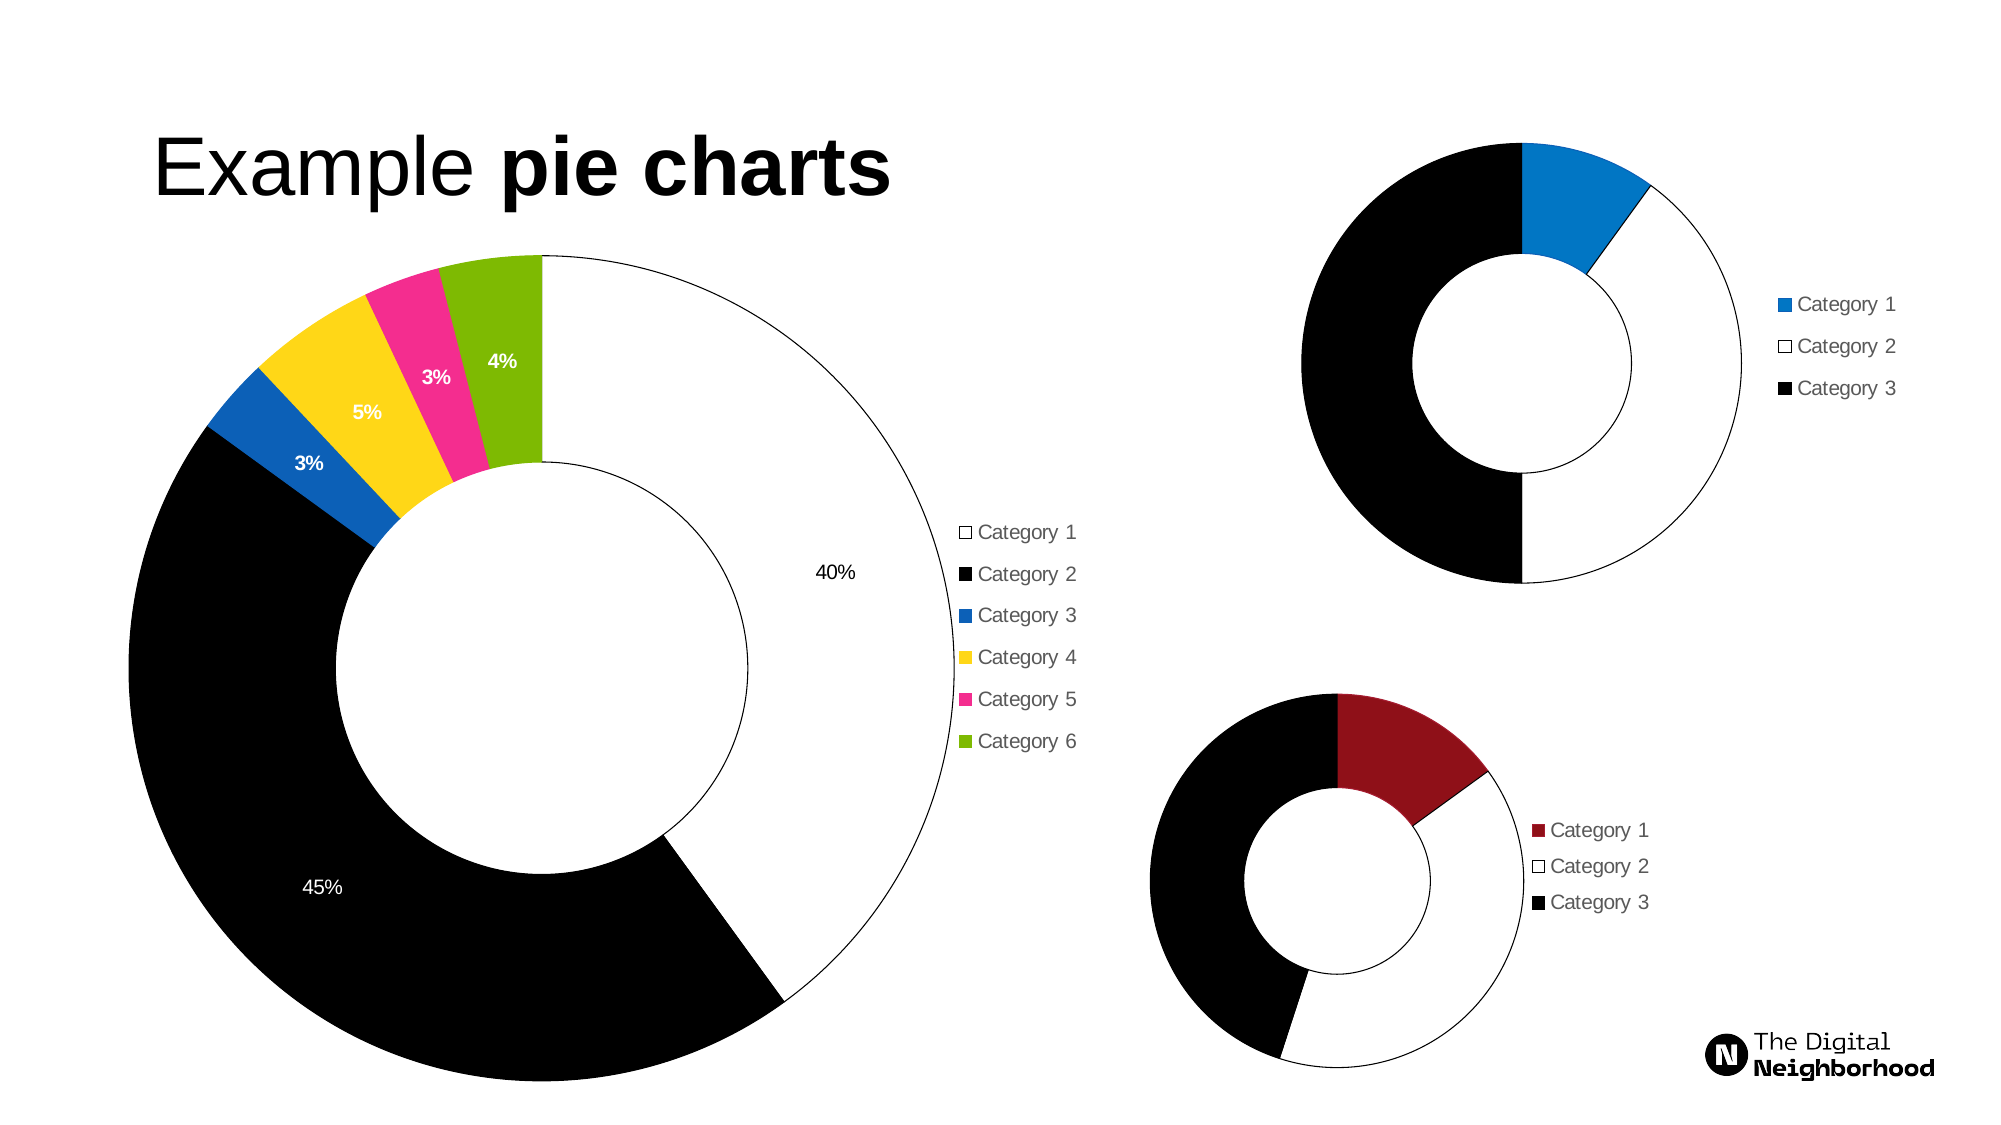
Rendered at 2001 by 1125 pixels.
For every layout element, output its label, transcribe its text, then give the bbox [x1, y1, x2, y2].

title Example pie charts [137, 104, 1464, 232]
chart [0, 134, 1989, 1099]
picture [1705, 1032, 1934, 1081]
